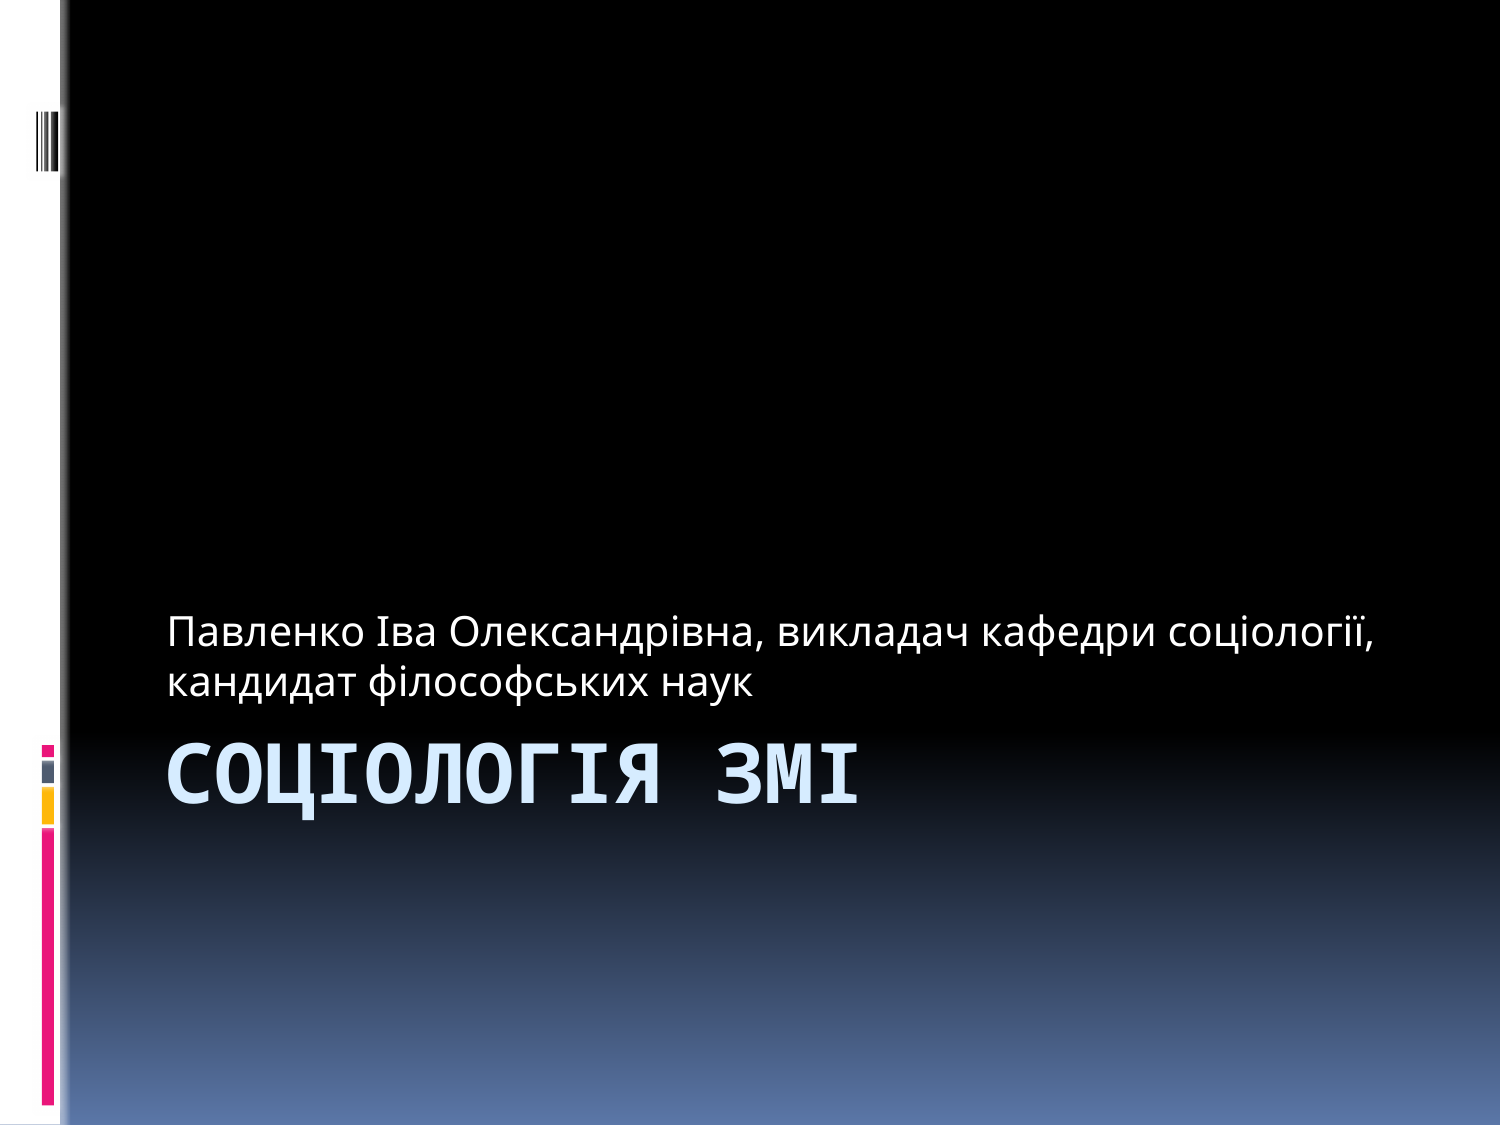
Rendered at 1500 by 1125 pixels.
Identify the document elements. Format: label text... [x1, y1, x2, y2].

title СОЦІОЛОГІЯ ЗМІ [150, 713, 1425, 1037]
subtitle Павленко Іва Олександрівна, викладач кафедри соціології, кандидат філософських наук [150, 464, 1425, 713]
